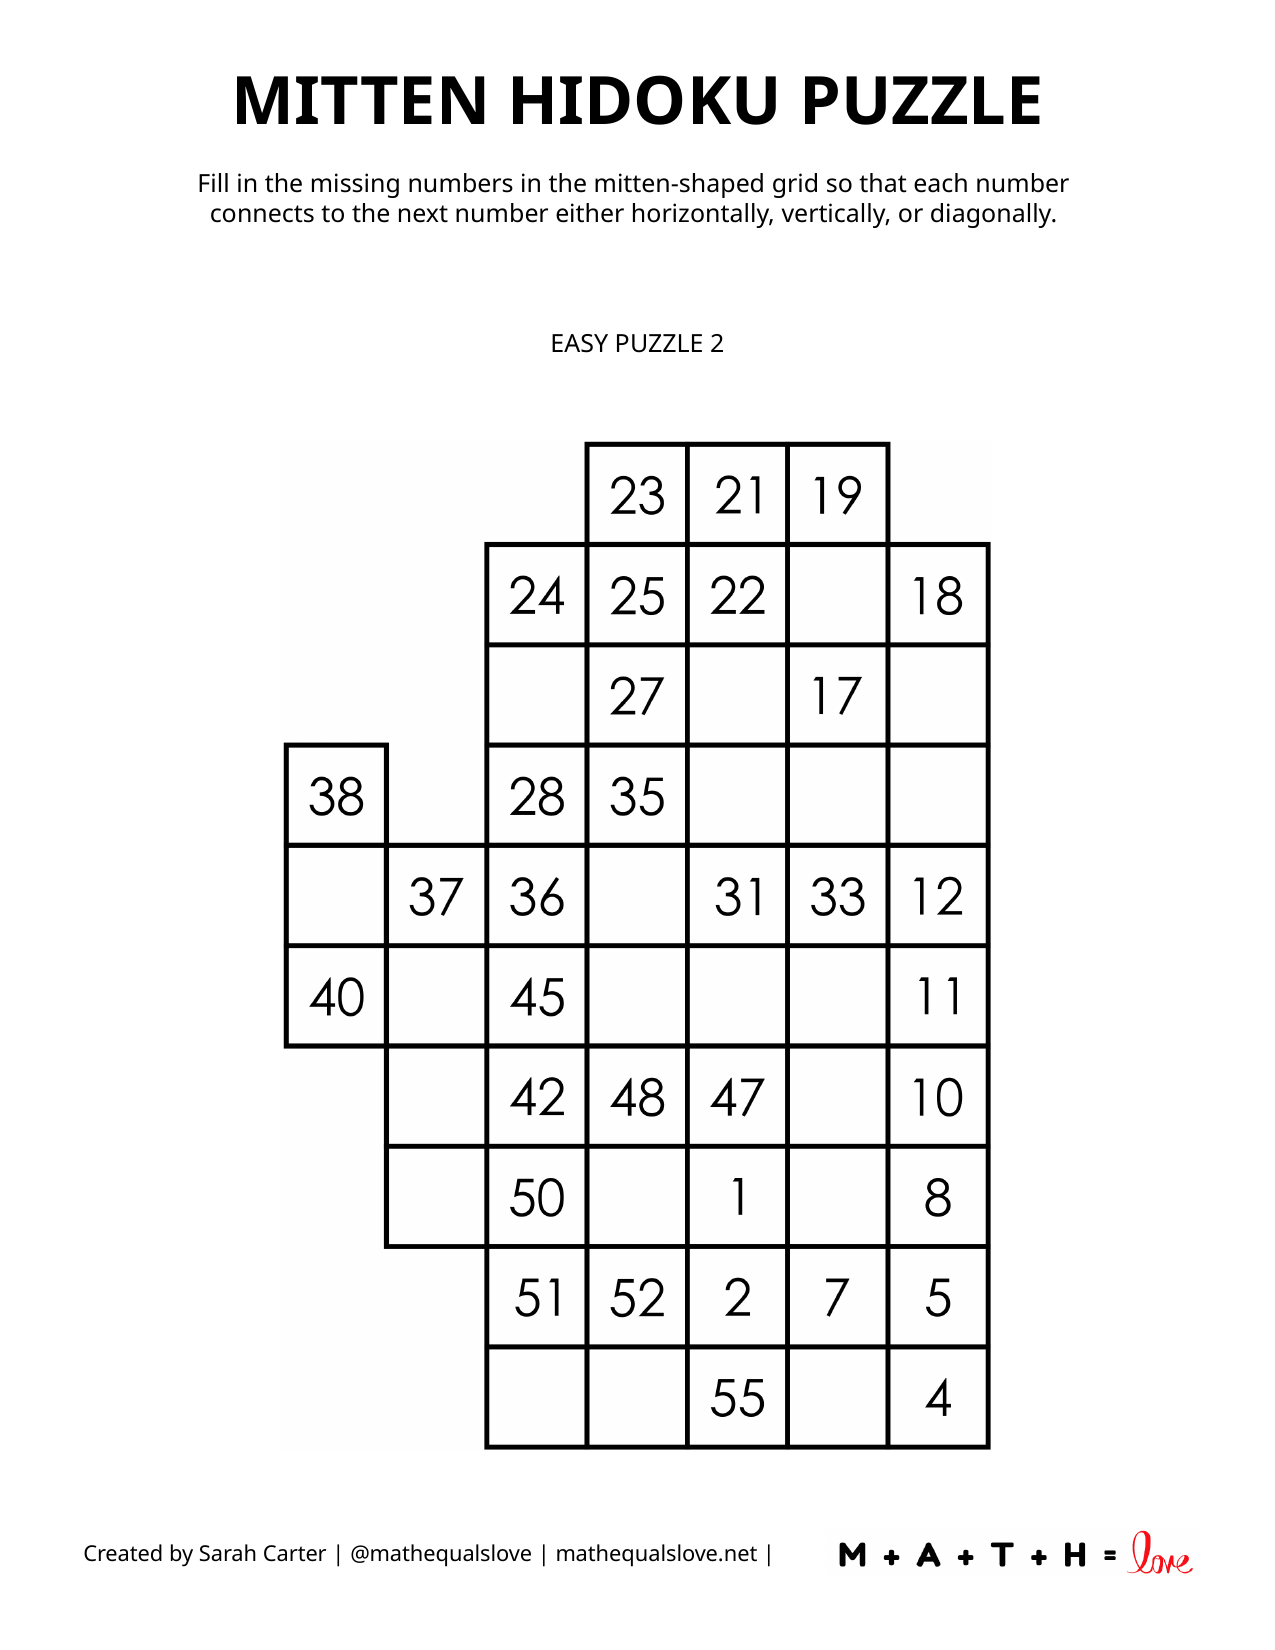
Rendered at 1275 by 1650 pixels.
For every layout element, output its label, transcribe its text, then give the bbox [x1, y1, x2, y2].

text_box Created by Sarah Carter | @mathequalslove | mathequalslove.net | [68, 1532, 826, 1574]
picture [826, 1527, 1203, 1579]
picture [280, 439, 994, 1453]
text_box Fill in the missing numbers in the mitten-shaped grid so that each number connects to the next number either horizontally, vertically, or diagonally. [0, 160, 1275, 235]
text_box EASY PUZZLE 2 [197, 327, 1077, 378]
text_box MITTEN HIDOKU PUZZLE [66, 50, 1211, 145]
